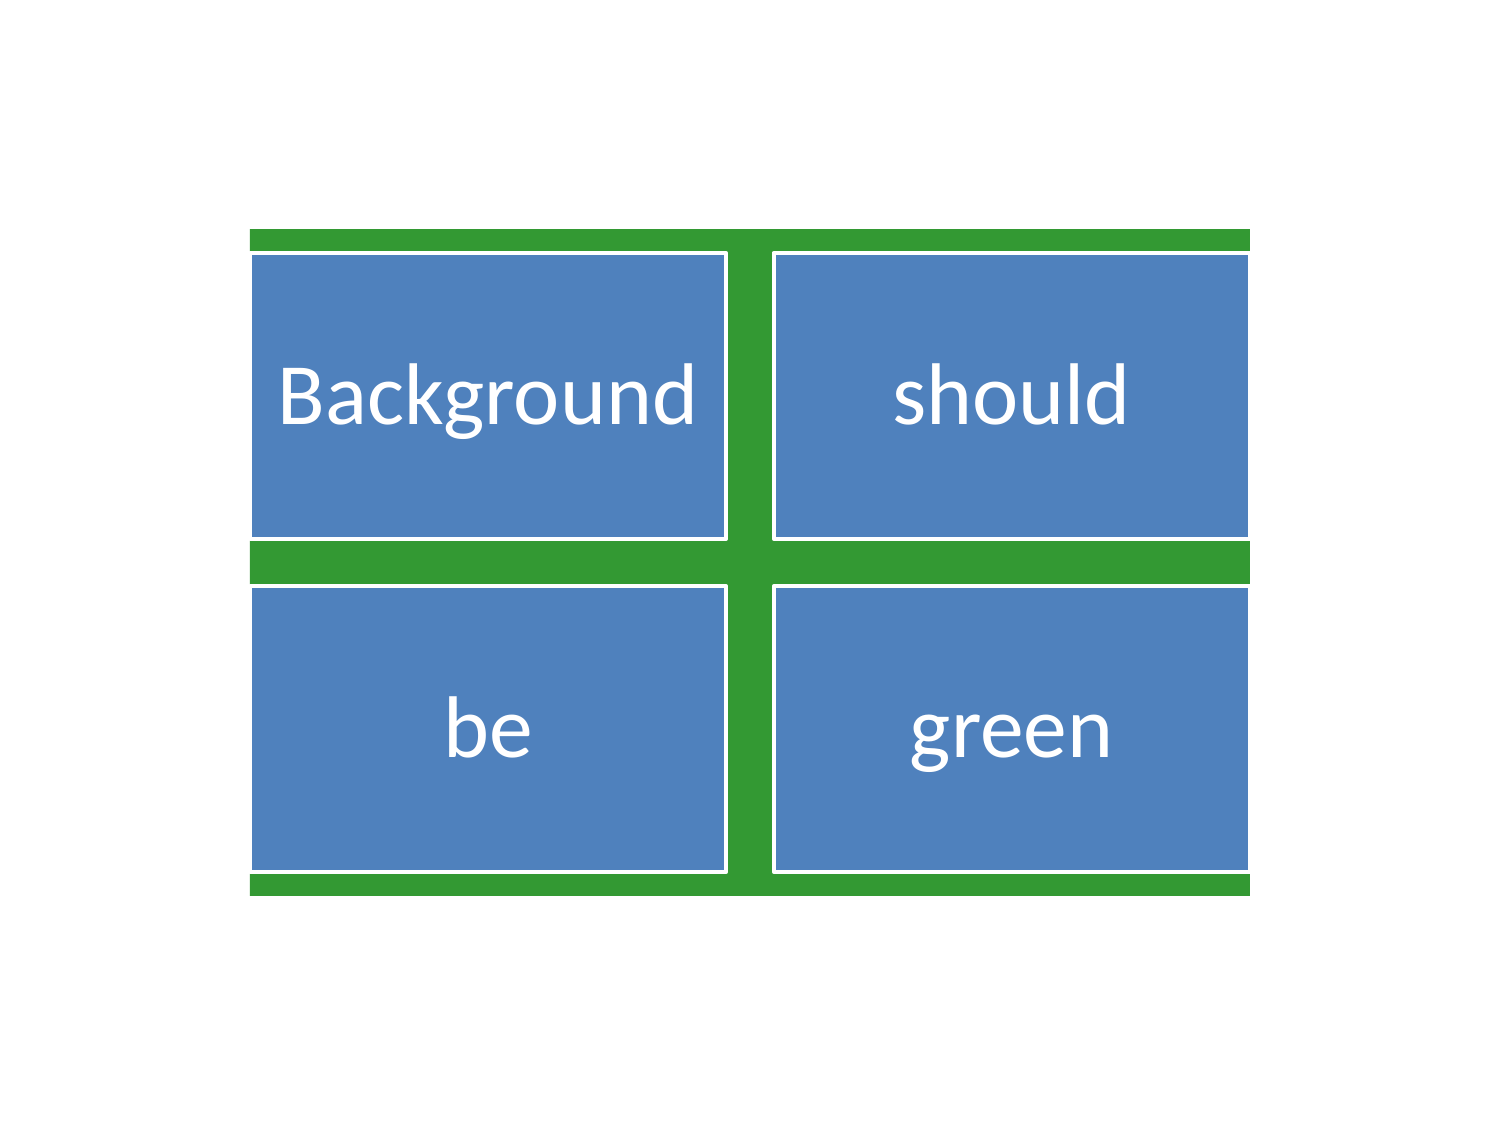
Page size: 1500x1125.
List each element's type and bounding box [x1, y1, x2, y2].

text_box [249, 228, 1251, 897]
